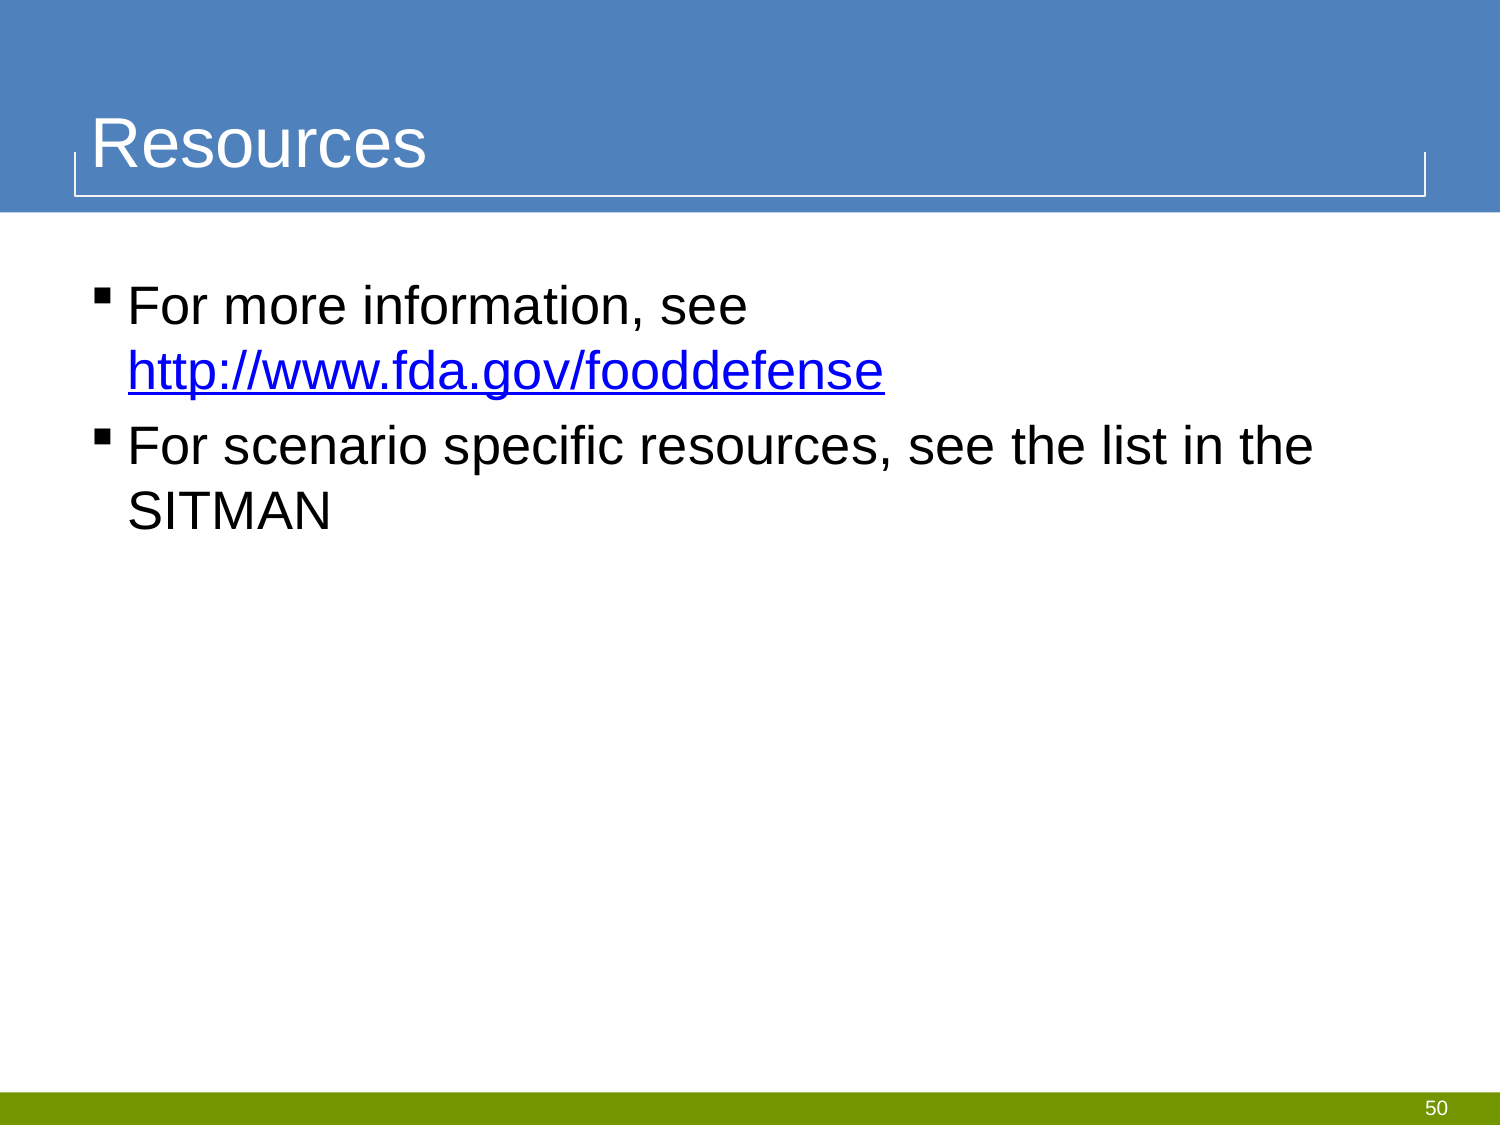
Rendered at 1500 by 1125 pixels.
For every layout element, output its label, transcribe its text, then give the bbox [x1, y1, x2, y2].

title Resources [74, 44, 1426, 233]
list For more information, see http://www.fda.gov/fooddefense For scenario specific resources, see the list in the SITMAN [74, 262, 1426, 1006]
